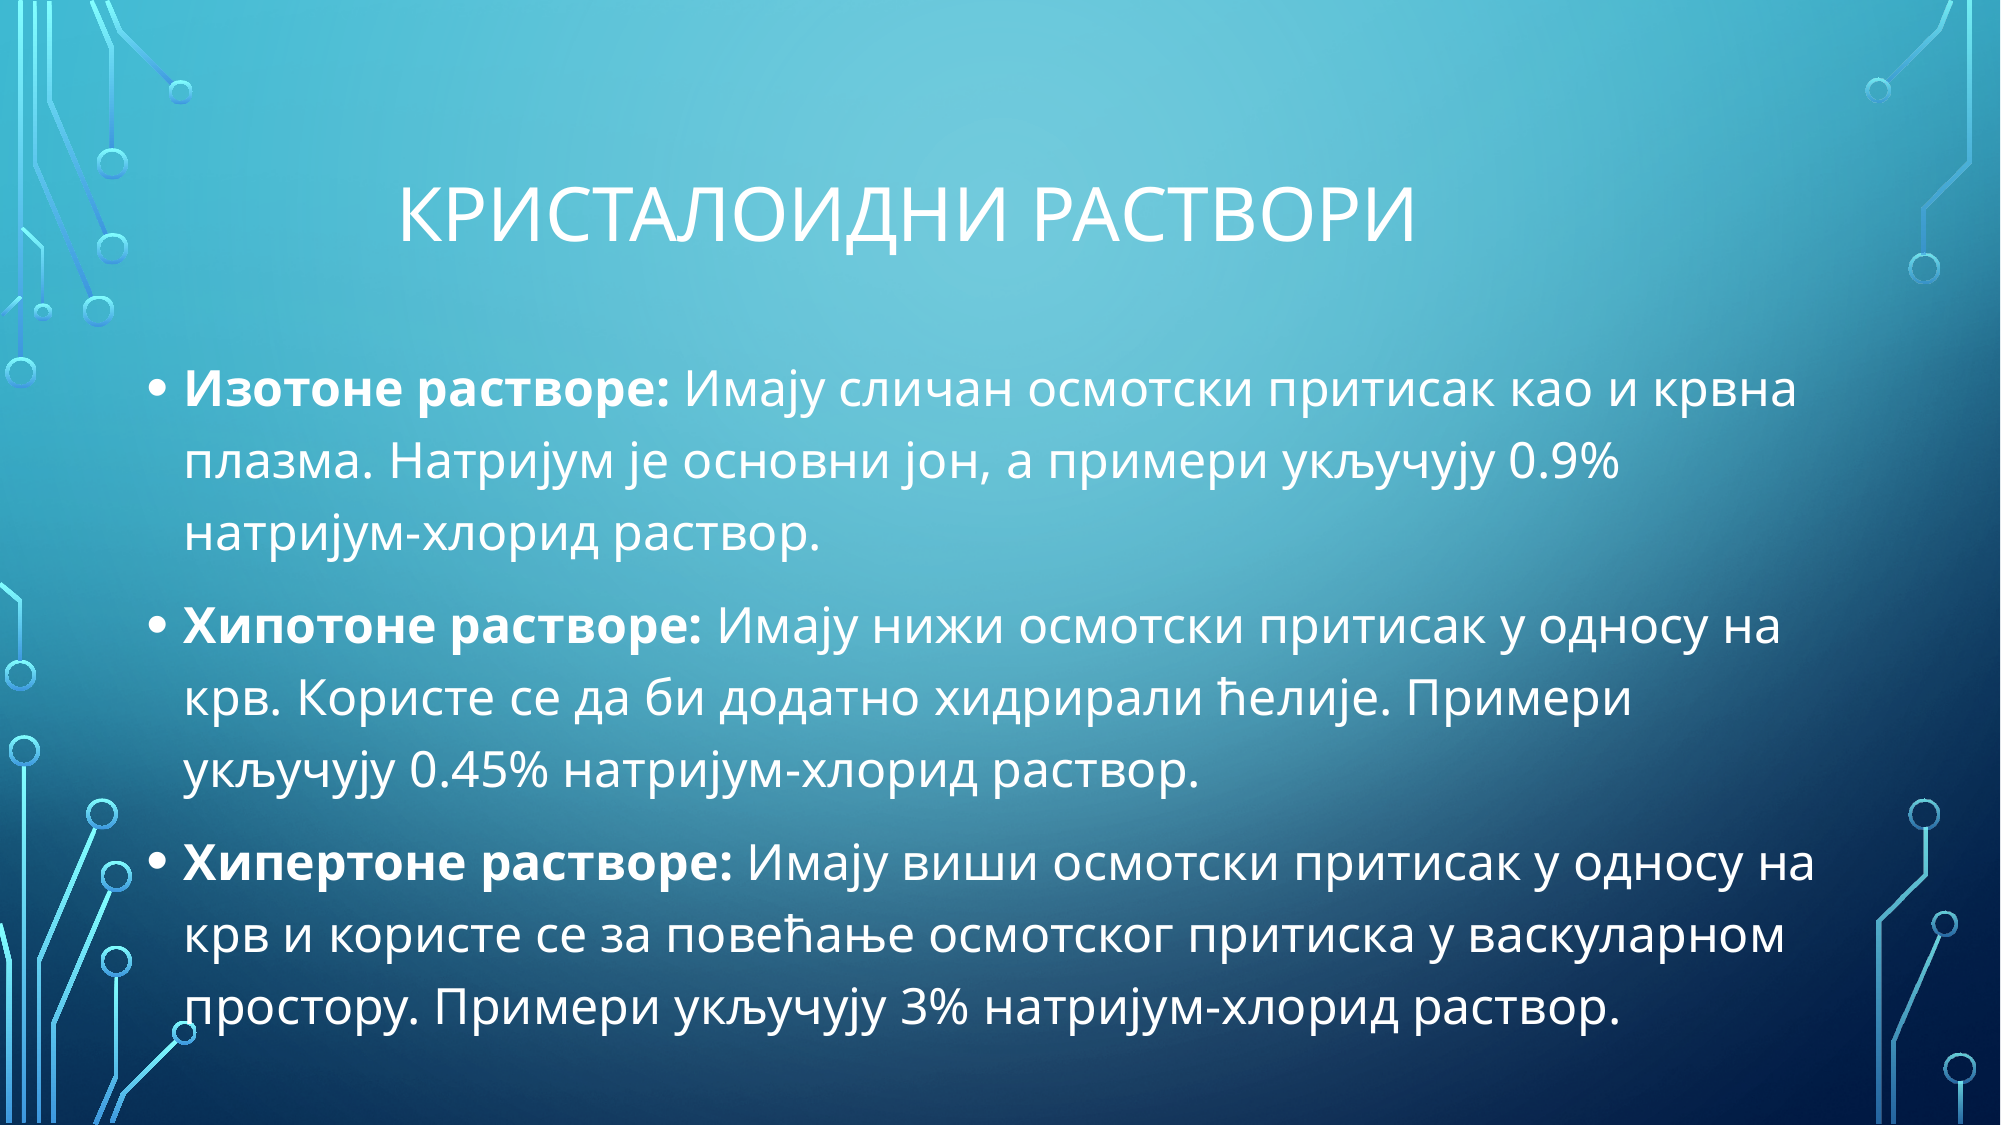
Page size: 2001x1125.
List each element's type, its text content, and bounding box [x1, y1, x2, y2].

title Кристалоидни раствори [189, 159, 1627, 276]
list Изотоне растворе: Имају сличан осмотски притисак као и крвна плазма. Натријум је основни јон, а примери укључују 0.9% натријум-хлорид раствор. Хипотоне растворе: Имају нижи осмотски притисак у односу на крв. Користе се да би додатно хидрирали ћелије. Примери укључују 0.45% натријум-хлорид раствор. Хипертоне растворе: Имају виши осмотски притисак у односу на крв и користе се за повећање осмотског притиска у васкуларном простору. Примери укључују 3% натријум-хлорид раствор. [131, 337, 1868, 1050]
